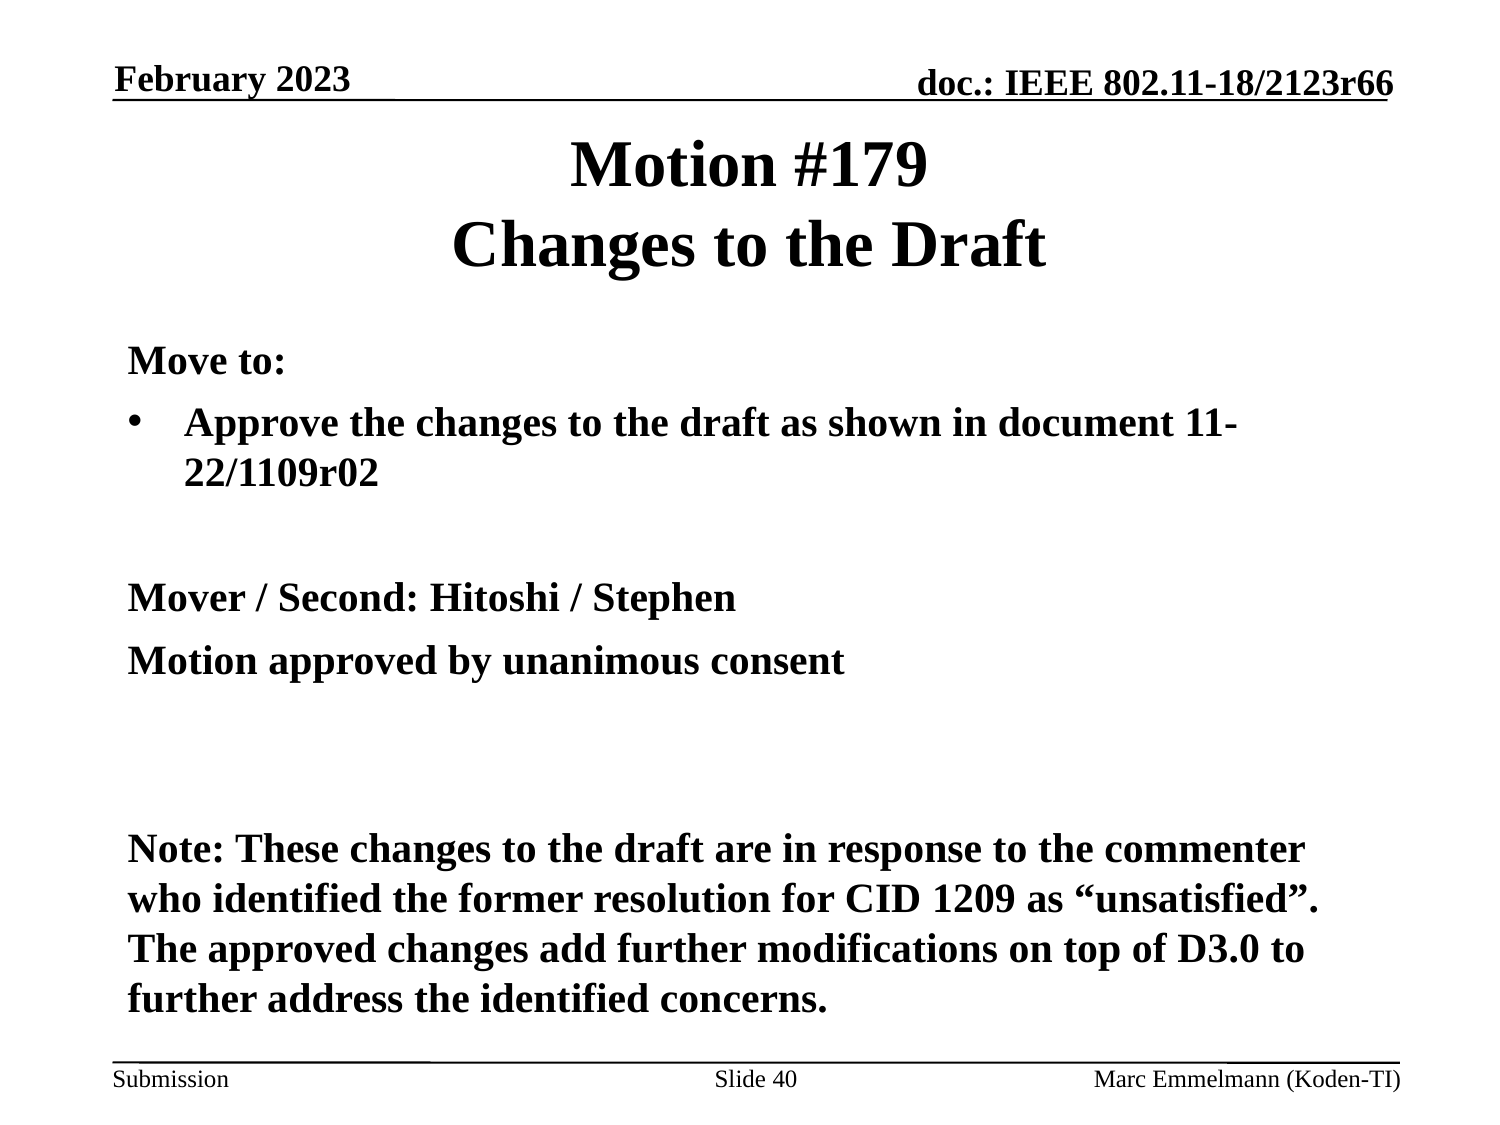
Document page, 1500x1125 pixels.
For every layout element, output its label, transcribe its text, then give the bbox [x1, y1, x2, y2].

slide_number Slide 40 [712, 1061, 800, 1123]
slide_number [114, 54, 423, 100]
title Motion #179 Changes to the Draft [112, 112, 1388, 288]
list Move to: Approve the changes to the draft as shown in document 11-22/1109r02 Mover / Second: Hitoshi / Stephen Motion approved by unanimous consent Note: These changes to the draft are in response to the commenter who identified the former resolution for CID 1209 as “unsatisfied”. The approved changes add further modifications on top of D3.0 to further address the identified concerns. [112, 324, 1388, 1024]
footer Marc Emmelmann (Koden-TI) [878, 1061, 1402, 1093]
